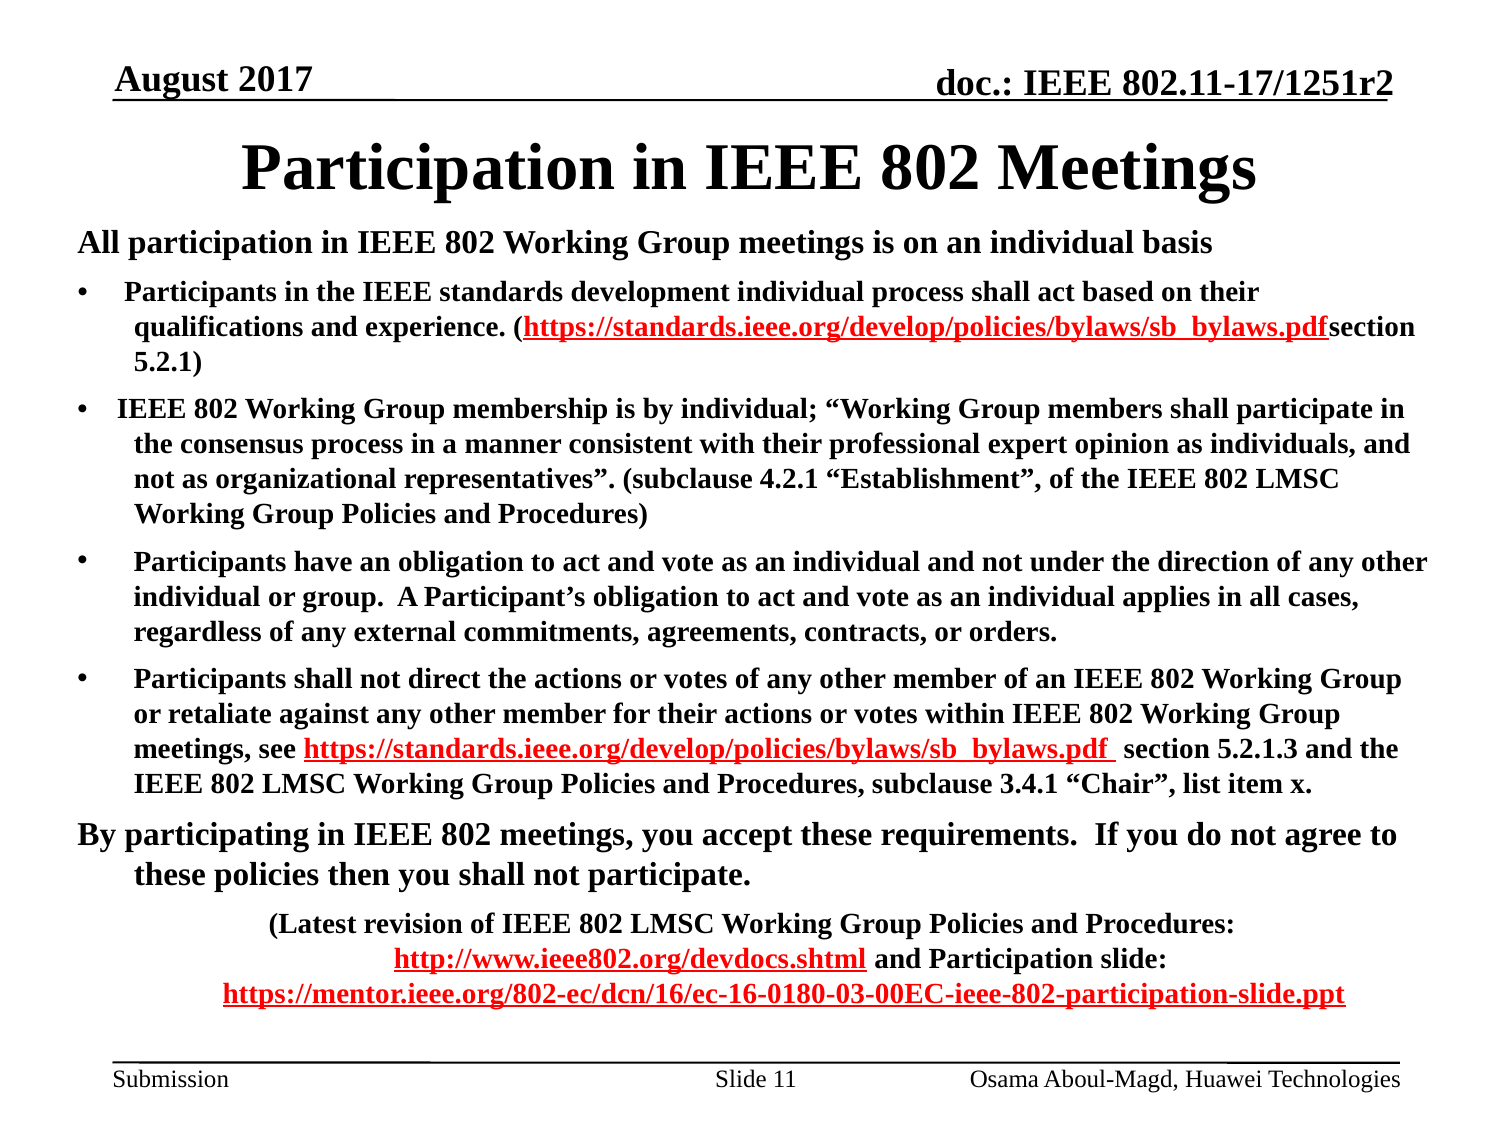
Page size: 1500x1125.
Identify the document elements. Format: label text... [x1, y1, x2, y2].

slide_number Slide 11 [712, 1061, 800, 1123]
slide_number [114, 54, 423, 100]
title Participation in IEEE 802 Meetings [112, 112, 1388, 212]
list All participation in IEEE 802 Working Group meetings is on an individual basis • Participants in the IEEE standards development individual process shall act based on their qualifications and experience. (https://standards.ieee.org/develop/policies/bylaws/sb_bylaws.pdfsection 5.2.1) • IEEE 802 Working Group membership is by individual; “Working Group members shall participate in the consensus process in a manner consistent with their professional expert opinion as individuals, and not as organizational representatives”. (subclause 4.2.1 “Establishment”, of the IEEE 802 LMSC Working Group Policies and Procedures) Participants have an obligation to act and vote as an individual and not under the direction of any other individual or group. A Participant’s obligation to act and vote as an individual applies in all cases, regardless of any external commitments, agreements, contracts, or orders. Participants shall not direct the actions or votes of any other member of an IEEE 802 Working Group or retaliate against any other member for their actions or votes within IEEE 802 Working Group meetings, see https://standards.ieee.org/develop/policies/bylaws/sb_bylaws.pdf section 5.2.1.3 and the IEEE 802 LMSC Working Group Policies and Procedures, subclause 3.4.1 “Chair”, list item x. By participating in IEEE 802 meetings, you accept these requirements. If you do not agree to these policies then you shall not participate. (Latest revision of IEEE 802 LMSC Working Group Policies and Procedures: http://www.ieee802.org/devdocs.shtml and Participation slide: https://mentor.ieee.org/802-ec/dcn/16/ec-16-0180-03-00EC-ieee-802-participation-slide.ppt [62, 212, 1451, 1123]
footer Osama Aboul-Magd, Huawei Technologies [878, 1061, 1402, 1093]
